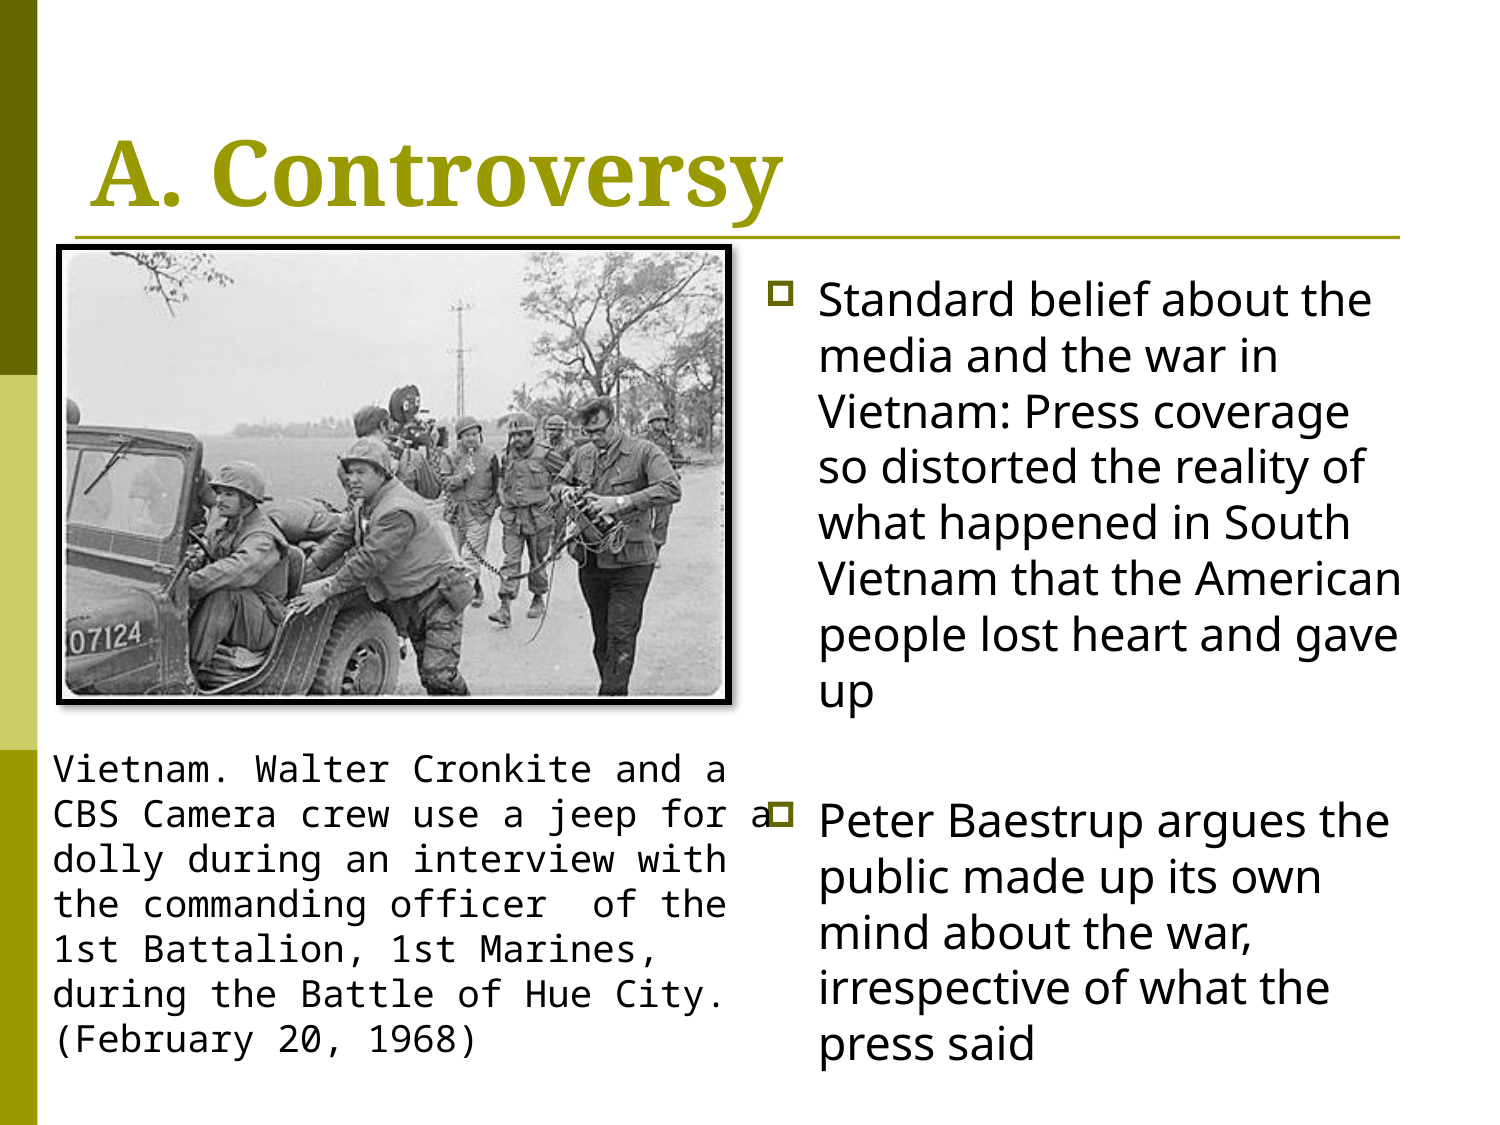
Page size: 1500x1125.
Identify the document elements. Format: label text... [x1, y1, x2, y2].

list Standard belief about the media and the war in Vietnam: Press coverage so distorted the reality of what happened in South Vietnam that the American people lost heart and gave up Peter Baestrup argues the public made up its own mind about the war, irrespective of what the press said [749, 262, 1424, 1088]
text_box Vietnam. Walter Cronkite and a CBS Camera crew use a jeep for a dolly during an interview with the commanding officer of the 1st Battalion, 1st Marines, during the Battle of Hue City. (February 20, 1968) [37, 737, 788, 1068]
title A. Controversy [74, 45, 1426, 233]
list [62, 249, 726, 700]
